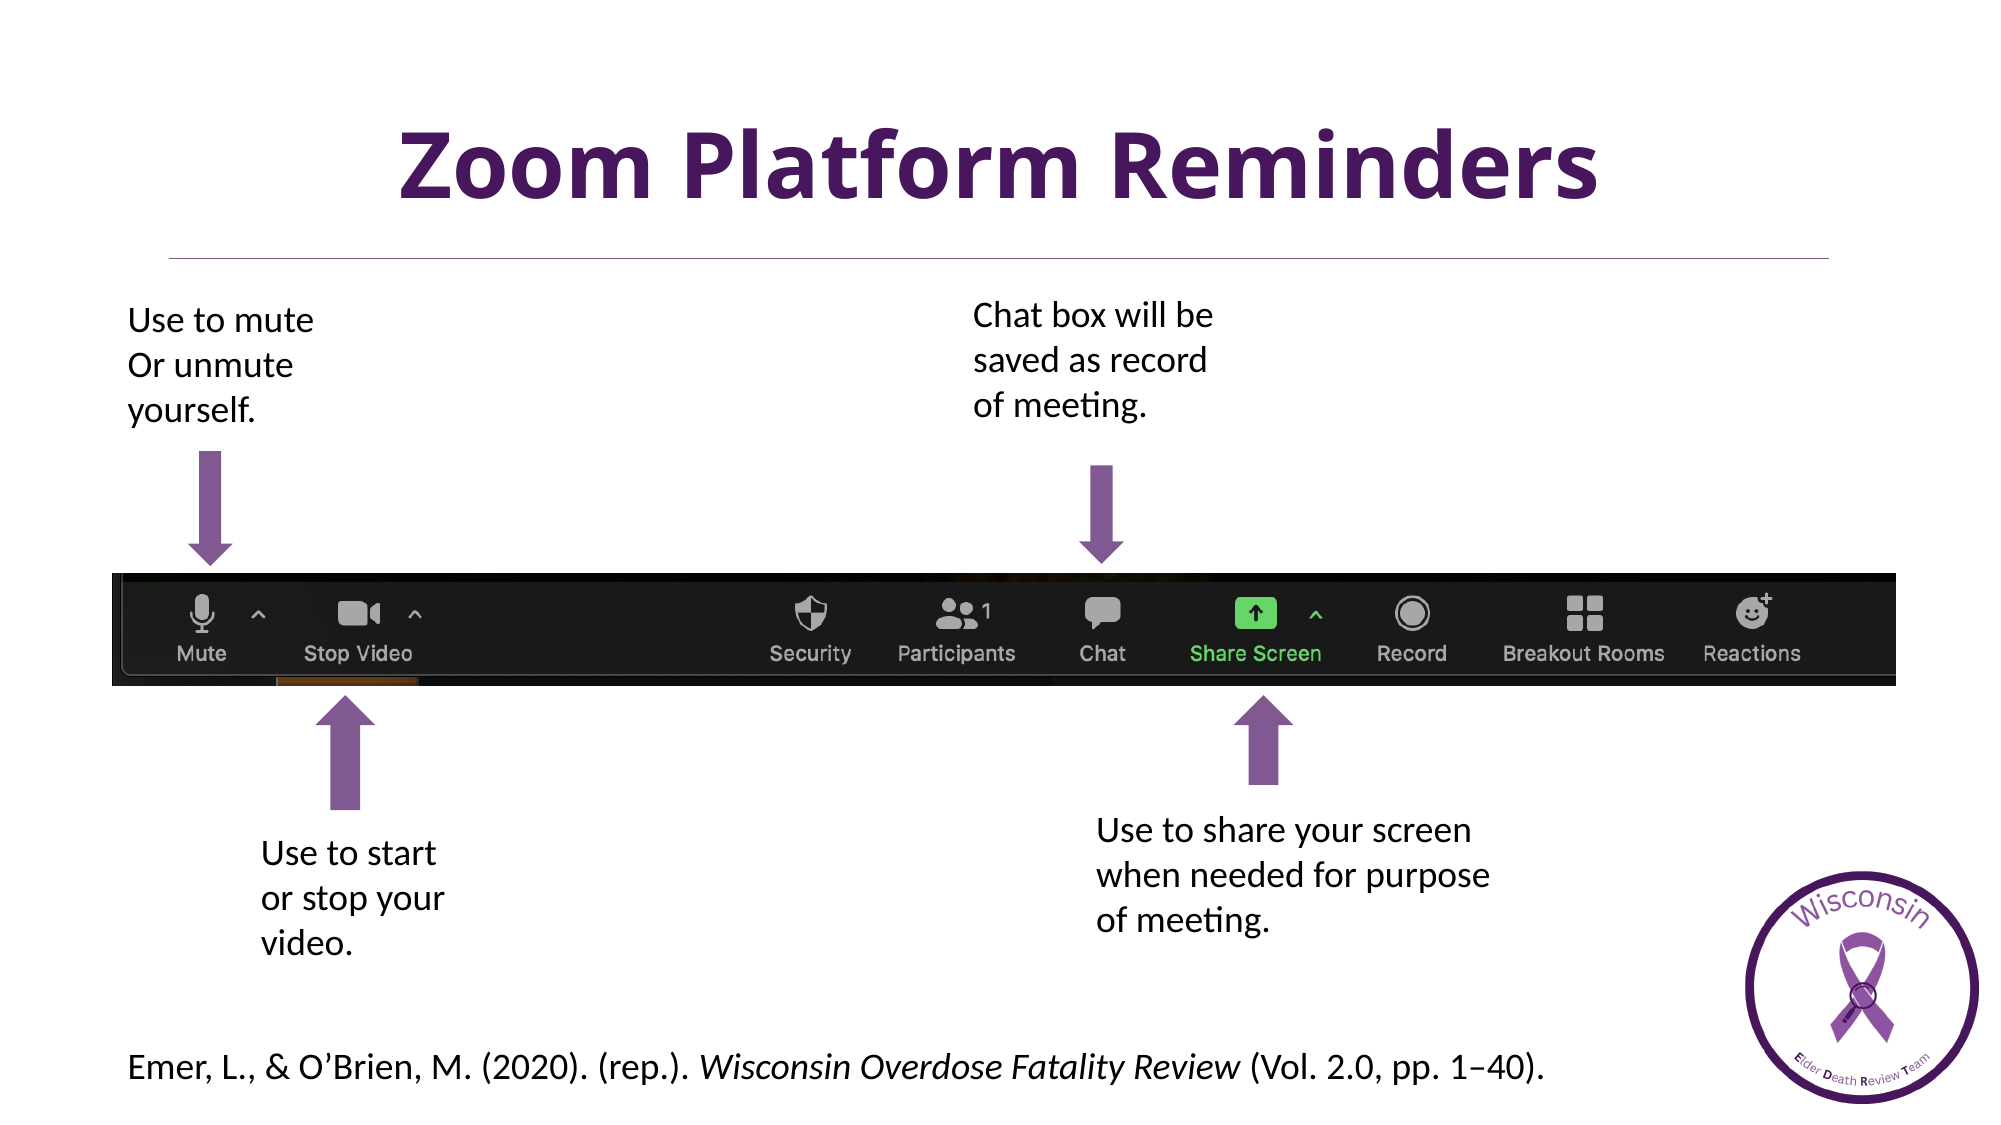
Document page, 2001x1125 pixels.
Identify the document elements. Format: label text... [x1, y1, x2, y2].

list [112, 573, 1896, 687]
text_box [1233, 695, 1294, 785]
title Zoom Platform Reminders [137, 59, 1863, 278]
text_box Use to share your screen when needed for purpose of meeting. [1081, 797, 1516, 948]
text_box [1078, 465, 1125, 564]
picture [1740, 866, 1985, 1110]
text_box Use to start or stop your video. [246, 820, 467, 971]
text_box [315, 695, 376, 811]
text_box Chat box will be saved as record of meeting. [958, 282, 1245, 433]
text_box Emer, L., & O’Brien, M. (2020). (rep.). Wisconsin Overdose Fatality Review (Vol. 2.0, pp. 1–40). [112, 1034, 1575, 1095]
text_box Use to mute Or unmute yourself. [112, 288, 439, 438]
text_box [187, 451, 233, 567]
